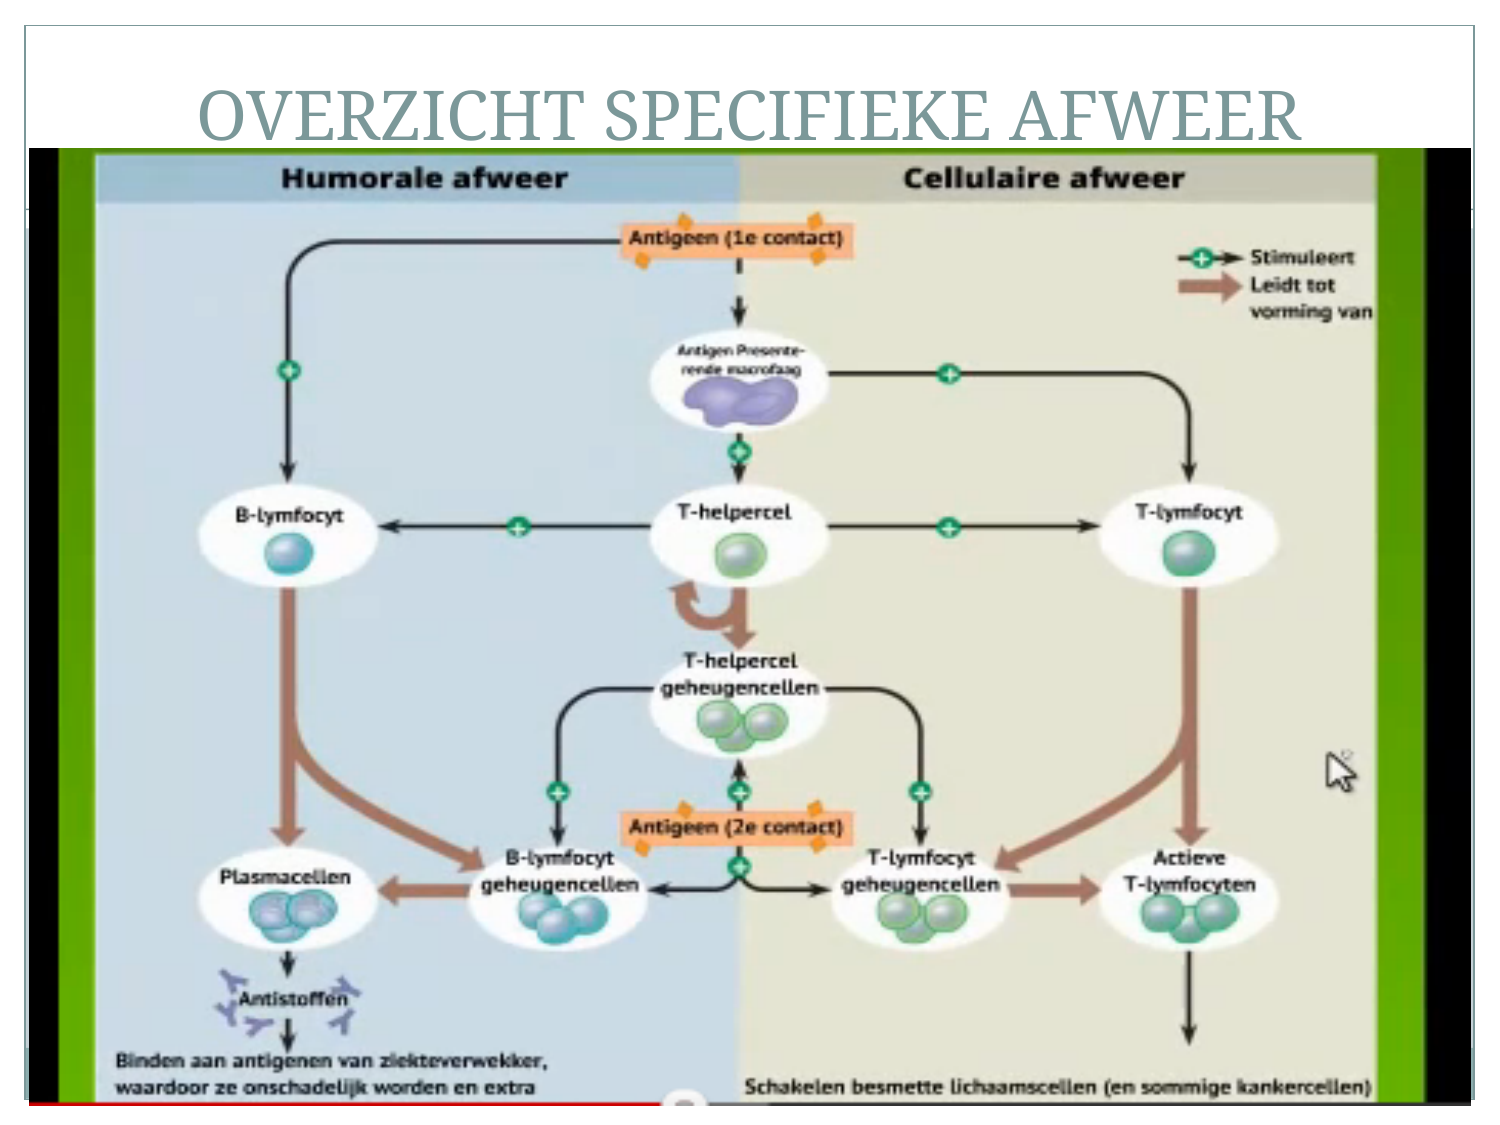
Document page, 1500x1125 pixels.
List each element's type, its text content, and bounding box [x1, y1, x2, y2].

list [29, 148, 1471, 1107]
title OVERZICHT SPECIFIEKE AFWEER [49, 37, 1450, 147]
